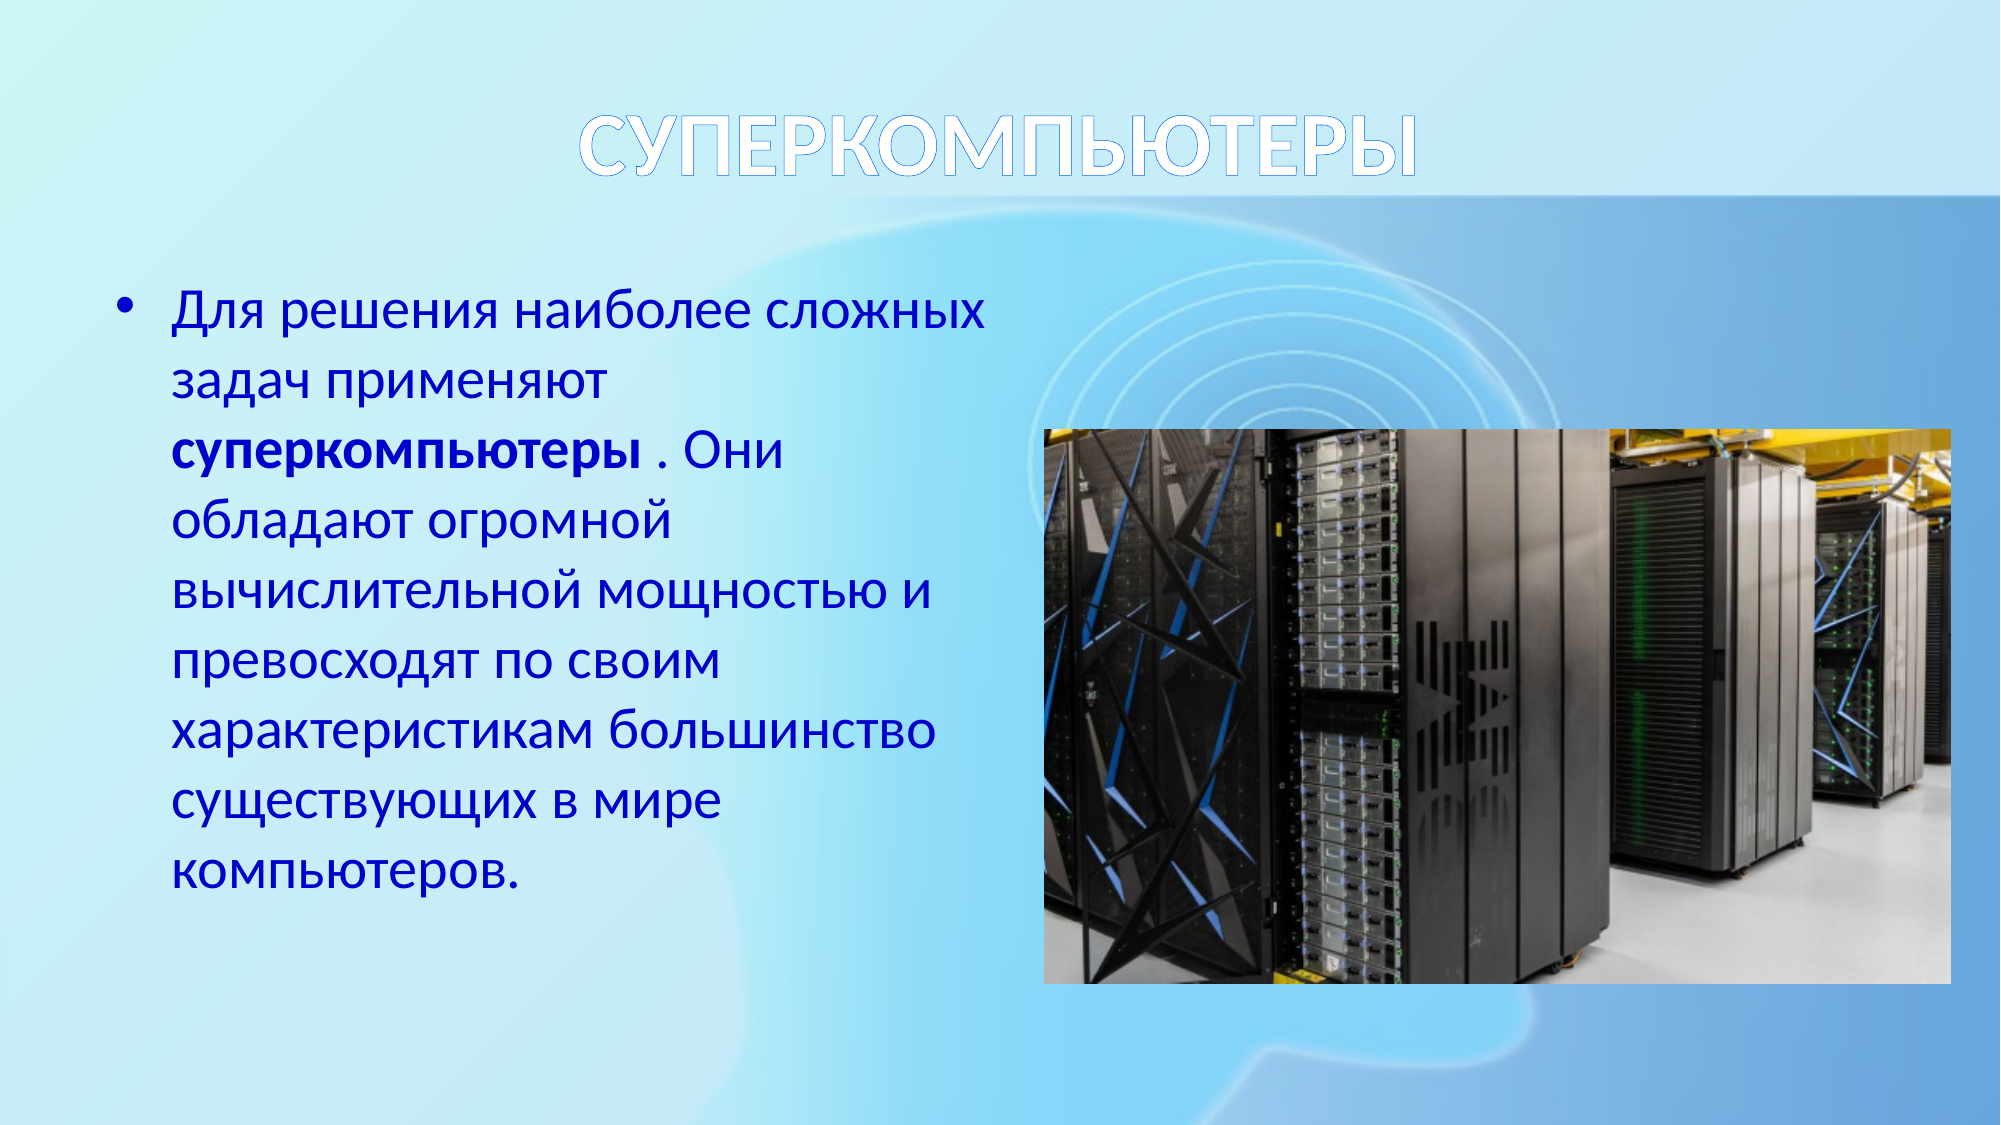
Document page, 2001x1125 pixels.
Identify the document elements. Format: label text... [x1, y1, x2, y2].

list Для решения наиболее сложных задач применяют суперкомпьютеры . Они обладают огромной вычислительной мощностью и превосходят по своим характеристикам большинство существующих в мире компьютеров. [99, 262, 1022, 1005]
picture [0, 0, 2000, 1125]
title СУПЕРКОМПЬЮТЕРЫ [99, 45, 1900, 233]
